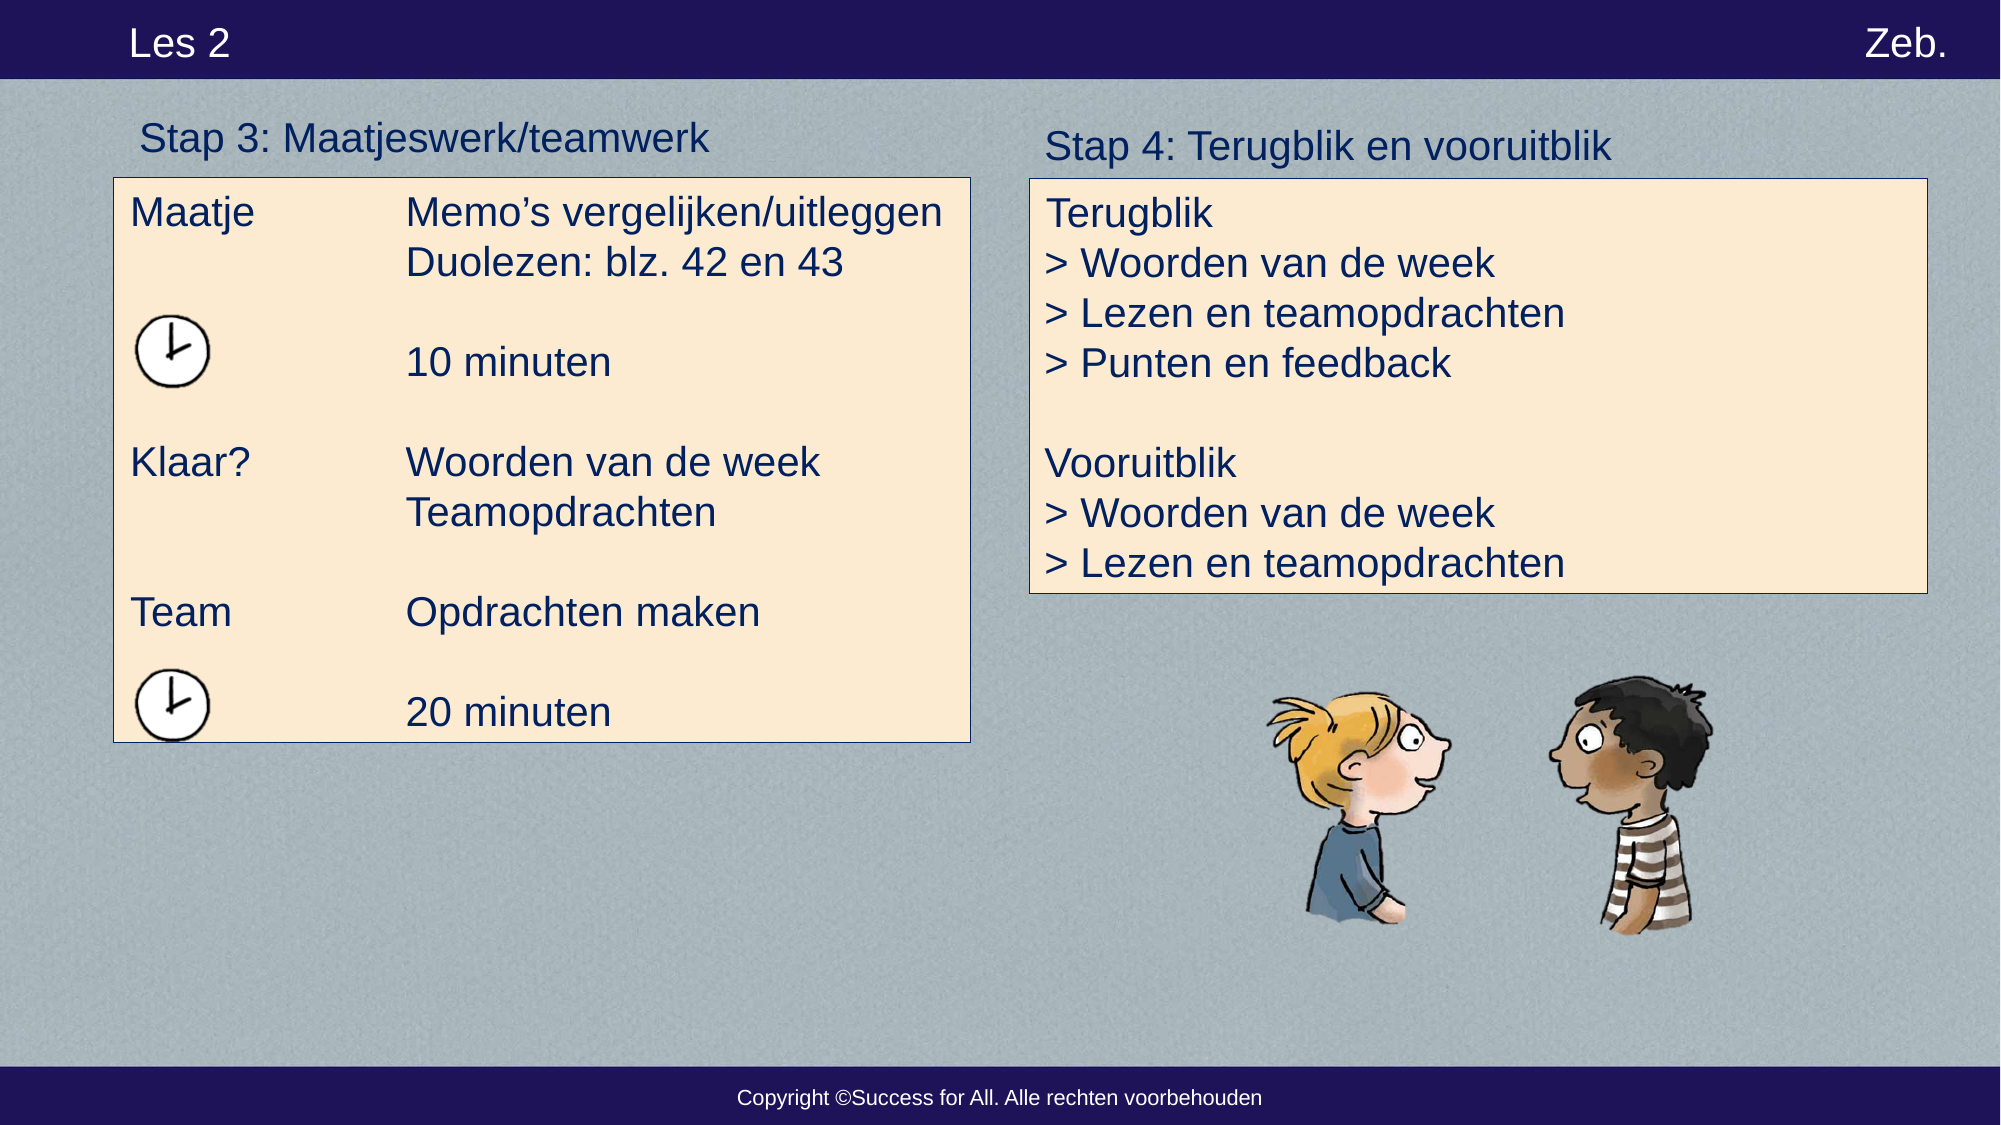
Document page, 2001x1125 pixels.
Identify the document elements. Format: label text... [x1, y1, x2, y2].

text_box Stap 3: Maatjeswerk/teamwerk [124, 103, 917, 169]
text_box Maatje Memo’s vergelijken/uitleggen Duolezen: blz. 42 en 43 10 minuten Klaar? Woorden van de week Teamopdrachten Team Opdrachten maken 20 minuten [113, 177, 971, 743]
picture [0, 0, 2001, 1125]
text_box Les 2 [114, 8, 354, 73]
text_box Stap 4: Terugblik en vooruitblik [1029, 111, 1822, 177]
text_box Terugblik > Woorden van de week > Lezen en teamopdrachten > Punten en feedback Vooruitblik > Woorden van de week > Lezen en teamopdrachten [1029, 178, 1928, 594]
text_box Copyright ©Success for All. Alle rechten voorbehouden [0, 1076, 2000, 1125]
text_box Zeb. [786, 8, 1963, 73]
